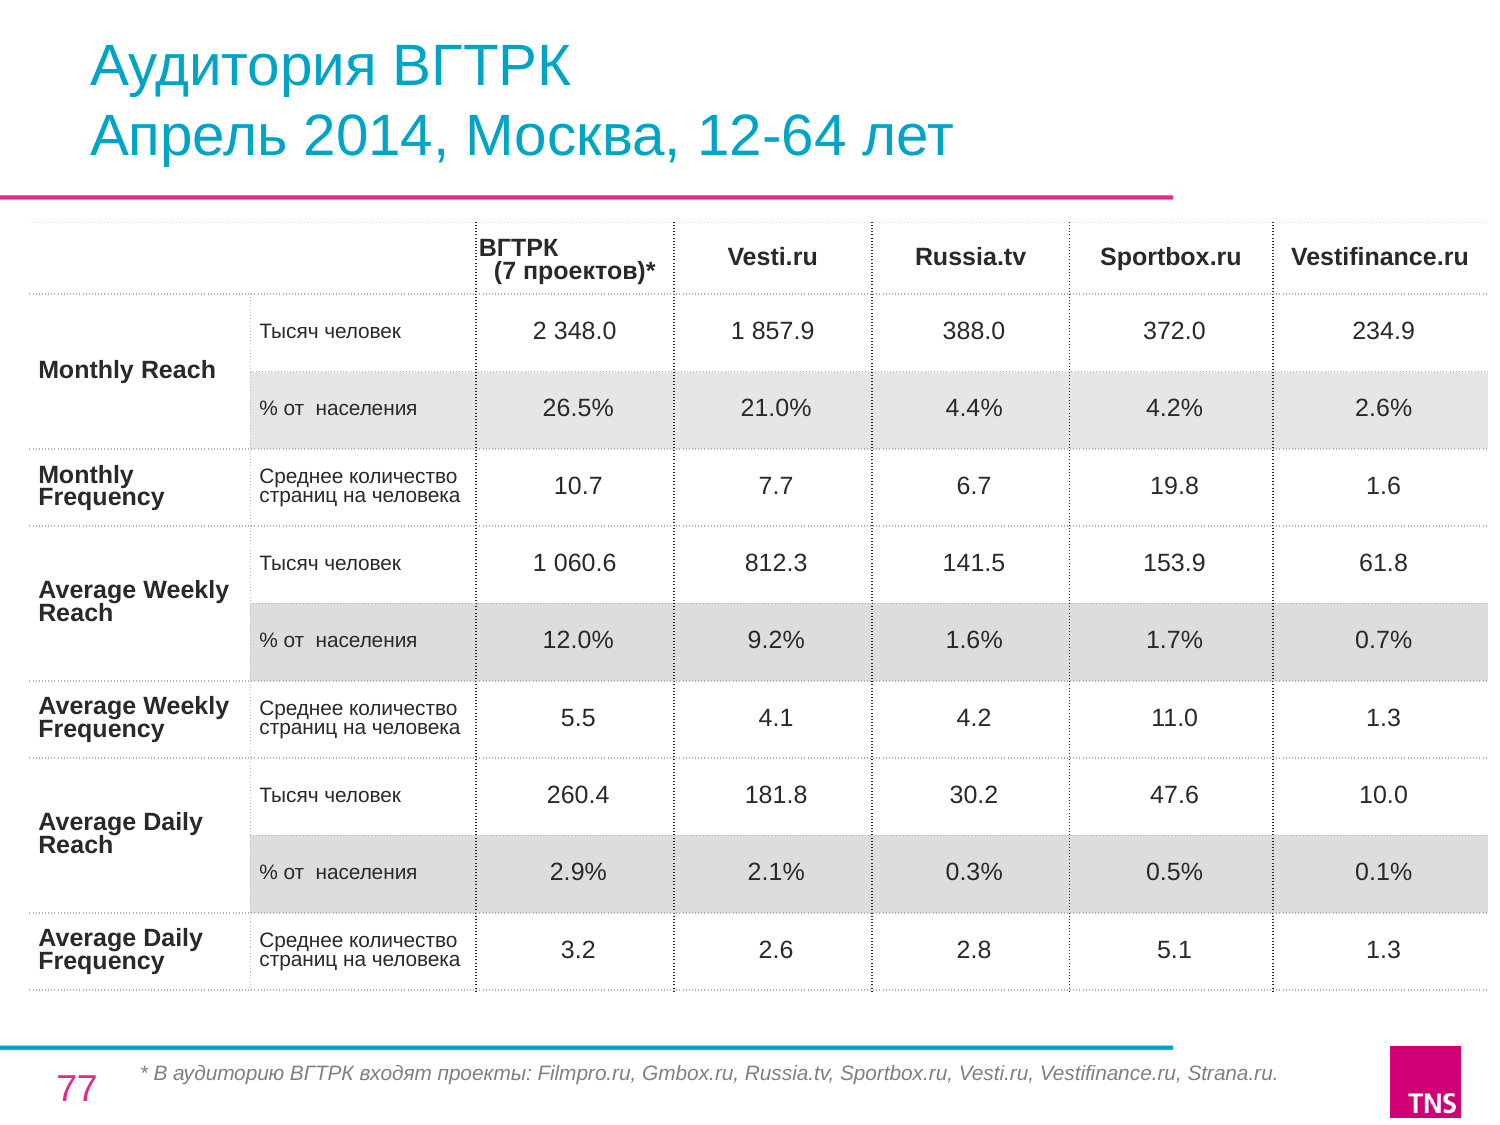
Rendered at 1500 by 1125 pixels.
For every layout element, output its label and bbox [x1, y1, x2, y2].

table_cell [29, 294, 1488, 990]
text_box [124, 1052, 1463, 1092]
slide_number [40, 1055, 392, 1125]
title [74, 8, 1476, 187]
picture [0, 0, 1500, 1125]
table_header [29, 223, 1488, 294]
